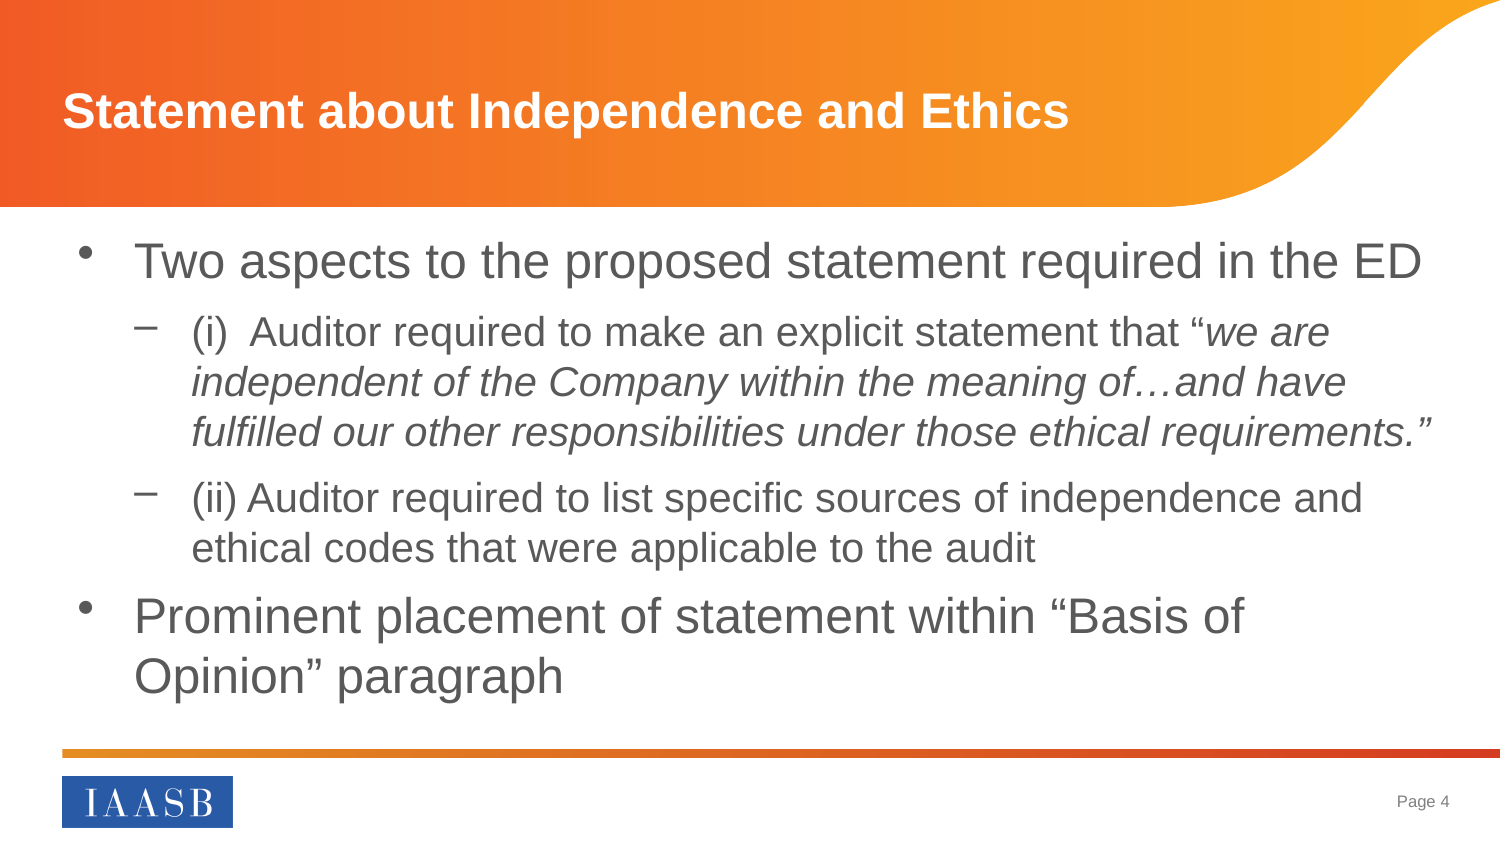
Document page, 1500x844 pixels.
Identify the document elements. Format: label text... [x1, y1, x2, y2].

picture [62, 776, 233, 828]
list Two aspects to the proposed statement required in the ED (i) Auditor required to make an explicit statement that “we are independent of the Company within the meaning of…and have fulfilled our other responsibilities under those ethical requirements.” (ii) Auditor required to list specific sources of independence and ethical codes that were applicable to the audit Prominent placement of statement within “Basis of Opinion” paragraph [62, 220, 1450, 724]
picture [0, 0, 1500, 207]
title Statement about Independence and Ethics [62, 75, 1300, 142]
